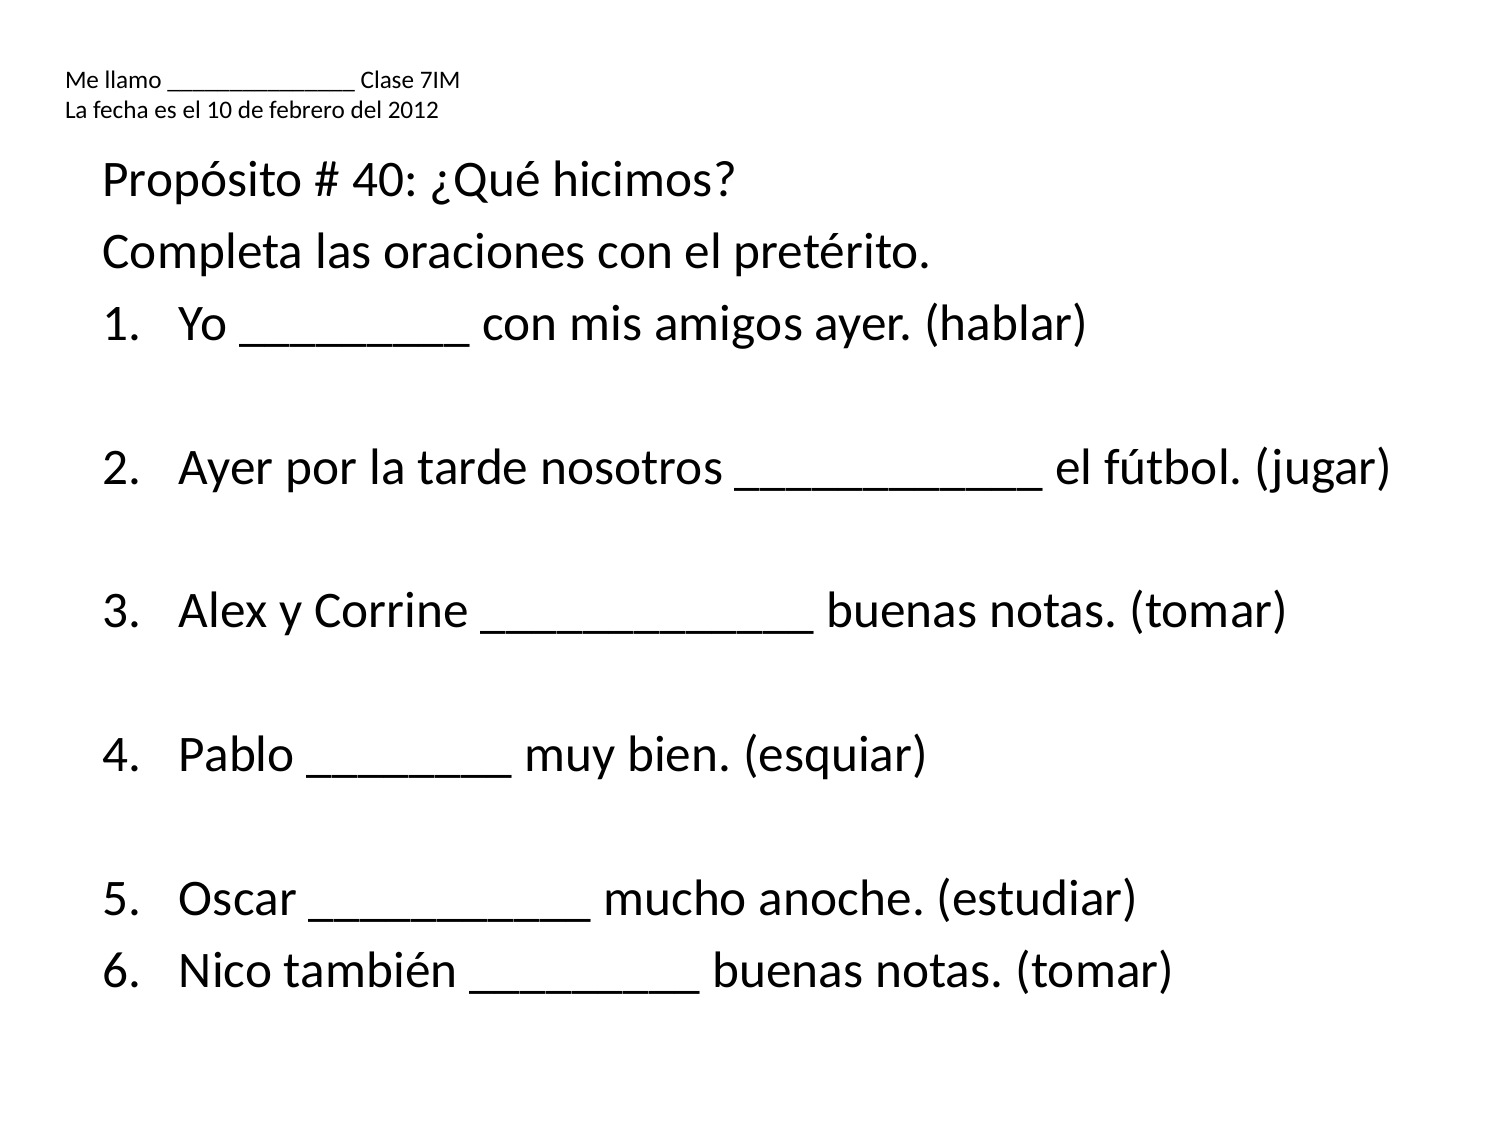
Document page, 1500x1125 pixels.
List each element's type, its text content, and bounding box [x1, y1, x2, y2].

text_box Me llamo _______________ Clase 7IM La fecha es el 10 de febrero del 2012 [49, 24, 1400, 163]
subtitle Propósito # 40: ¿Qué hicimos? Completa las oraciones con el pretérito. Yo _________ con mis amigos ayer. (hablar) Ayer por la tarde nosotros ____________ el fútbol. (jugar) Alex y Corrine _____________ buenas notas. (tomar) Pablo ________ muy bien. (esquiar) Oscar ___________ mucho anoche. (estudiar) Nico también _________ buenas notas. (tomar) [87, 137, 1425, 1063]
